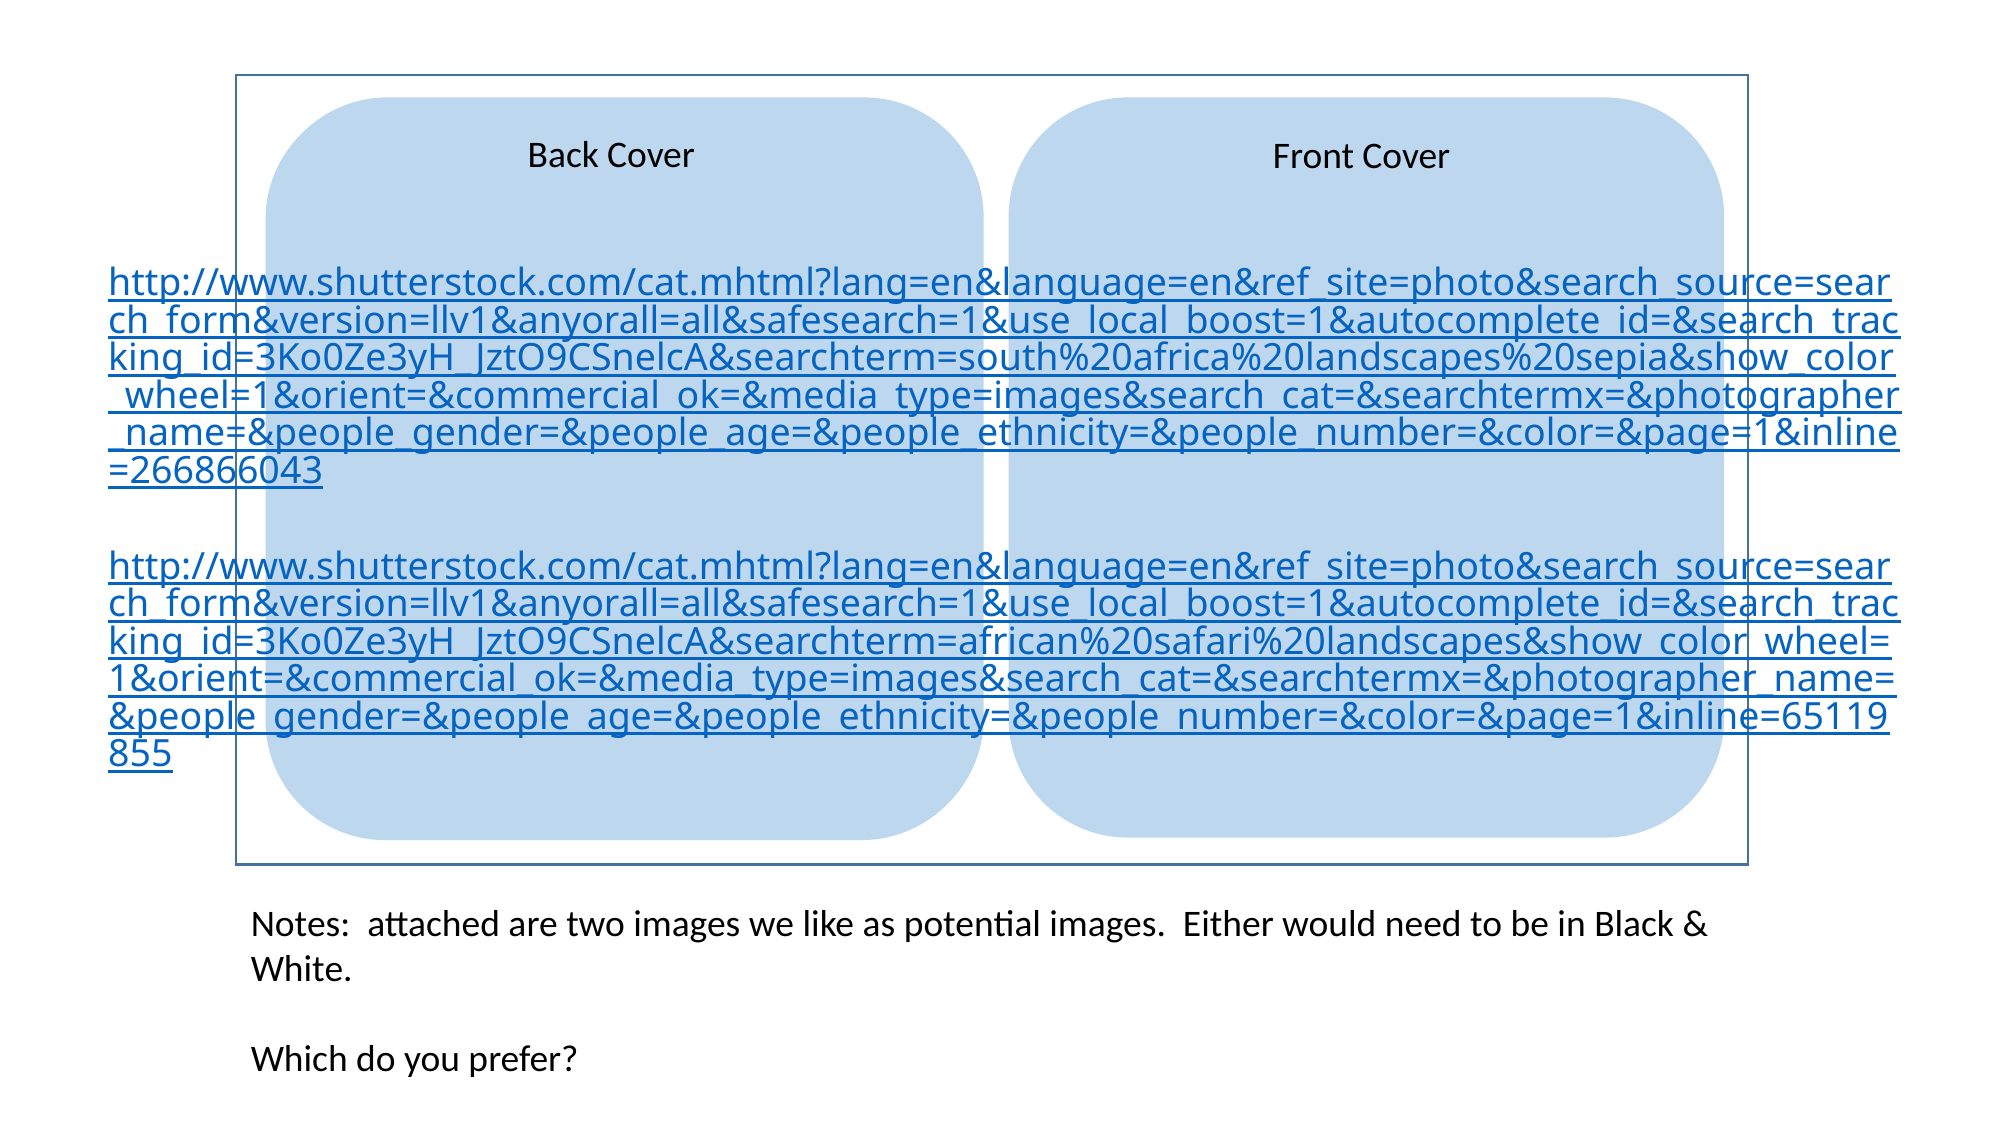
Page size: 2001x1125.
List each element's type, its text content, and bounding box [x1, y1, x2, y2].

text_box Back Cover [426, 122, 797, 183]
text_box Notes: attached are two images we like as potential images. Either would need to be in Black & White. Which do you prefer? [235, 891, 1749, 998]
text_box [267, 96, 985, 251]
text_box [264, 152, 285, 251]
text_box http://www.shutterstock.com/cat.mhtml?lang=en&language=en&ref_site=photo&search_source=search_form&version=llv1&anyorall=all&safesearch=1&use_local_boost=1&autocomplete_id=&search_tracking_id=3Ko0Ze3yH_JztO9CSnelcA&searchterm=south%20africa%20landscapes%20sepia&show_color_wheel=1&orient=&commercial_ok=&media_type=images&search_cat=&searchtermx=&photographer_name=&people_gender=&people_age=&people_ethnicity=&people_number=&color=&page=1&inline=266866043 http://www.shutterstock.com/cat.mhtml?lang=en&language=en&ref_site=photo&search_source=search_form&version=llv1&anyorall=all&safesearch=1&use_local_boost=1&autocomplete_id=&search_tracking_id=3Ko0Ze3yH_JztO9CSnelcA&searchterm=african%20safari%20landscapes&show_color_wheel=1&orient=&commercial_ok=&media_type=images&search_cat=&searchtermx=&photographer_name=&people_gender=&people_age=&people_ethnicity=&people_number=&color=&page=1&inline=65119855 [93, 251, 1924, 413]
text_box [235, 74, 1749, 251]
text_box [266, 413, 985, 839]
text_box [1007, 96, 1726, 251]
text_box [1007, 413, 1726, 839]
text_box [264, 413, 930, 842]
text_box Front Cover [1176, 123, 1548, 184]
text_box [235, 413, 1749, 866]
